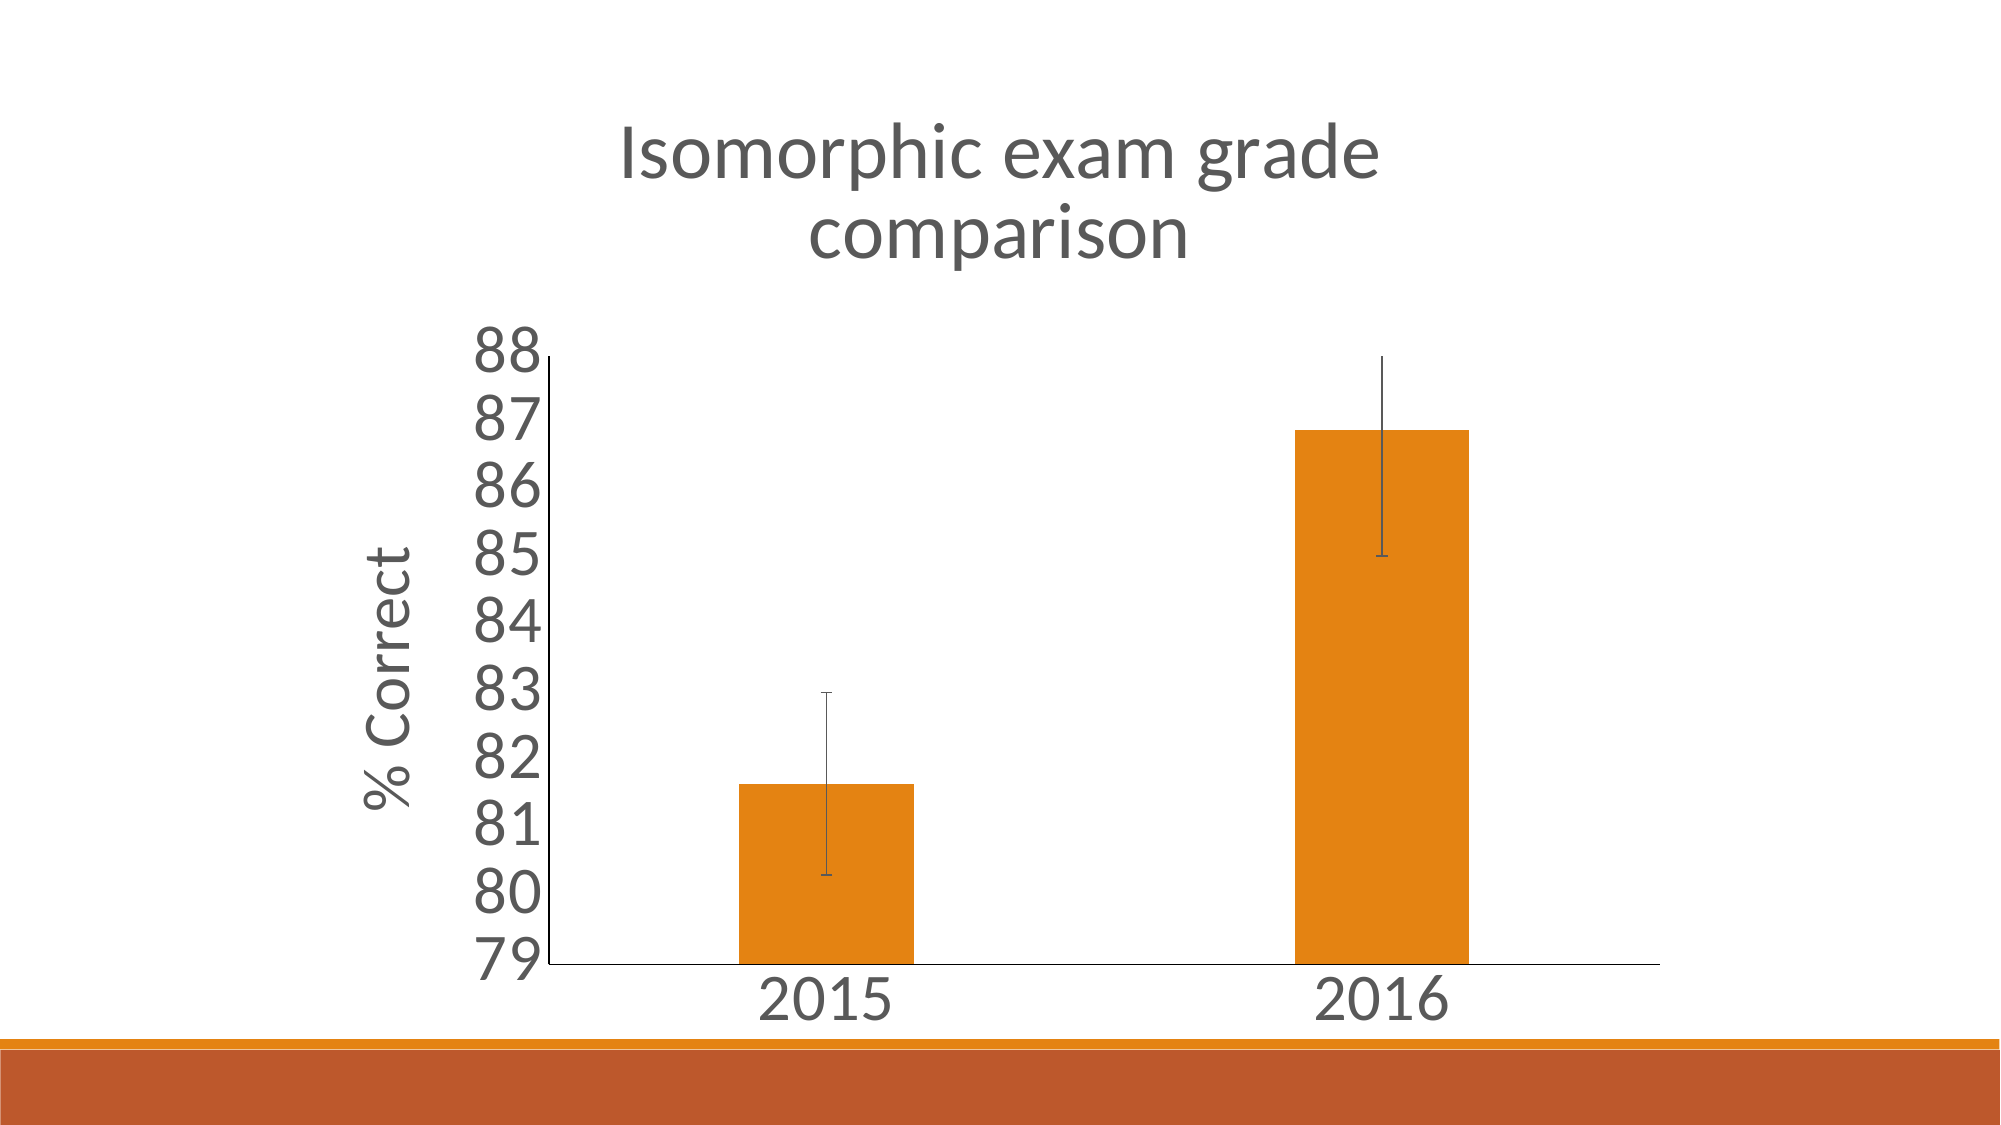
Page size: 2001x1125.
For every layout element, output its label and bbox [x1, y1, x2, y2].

chart [311, 67, 1688, 1058]
